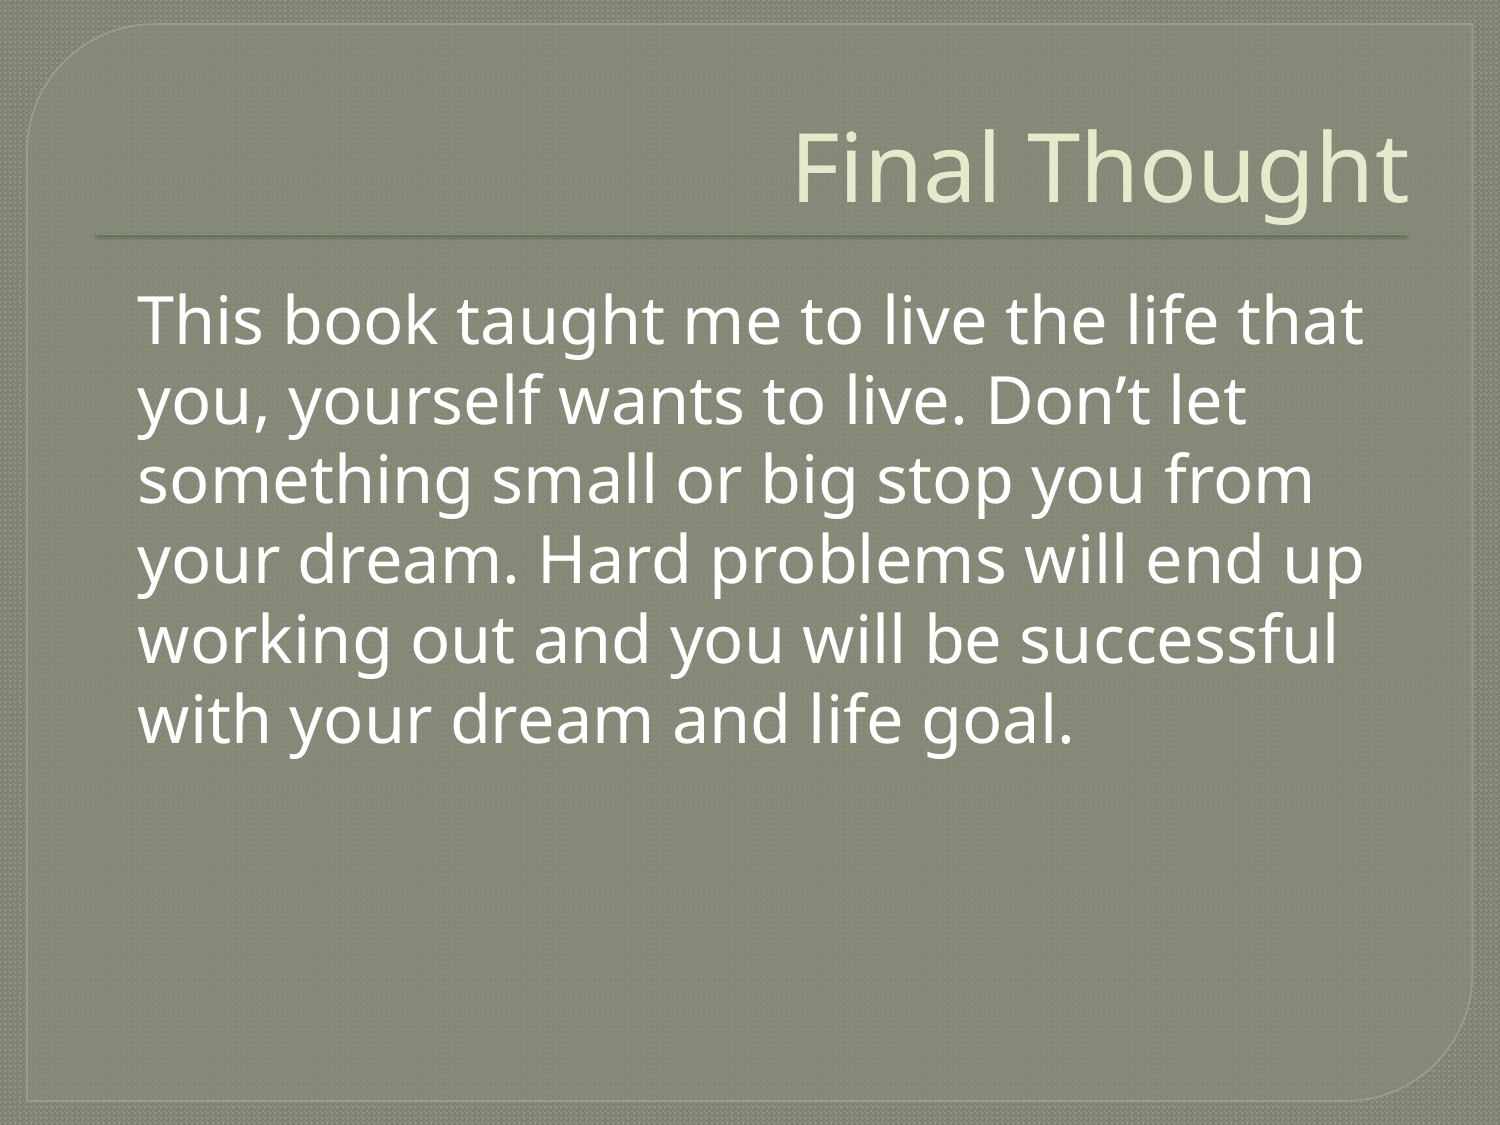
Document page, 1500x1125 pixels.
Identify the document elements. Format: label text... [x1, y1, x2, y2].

list This book taught me to live the life that you, yourself wants to live. Don’t let something small or big stop you from your dream. Hard problems will end up working out and you will be successful with your dream and life goal. [75, 270, 1425, 1013]
title Final Thought [75, 41, 1425, 230]
